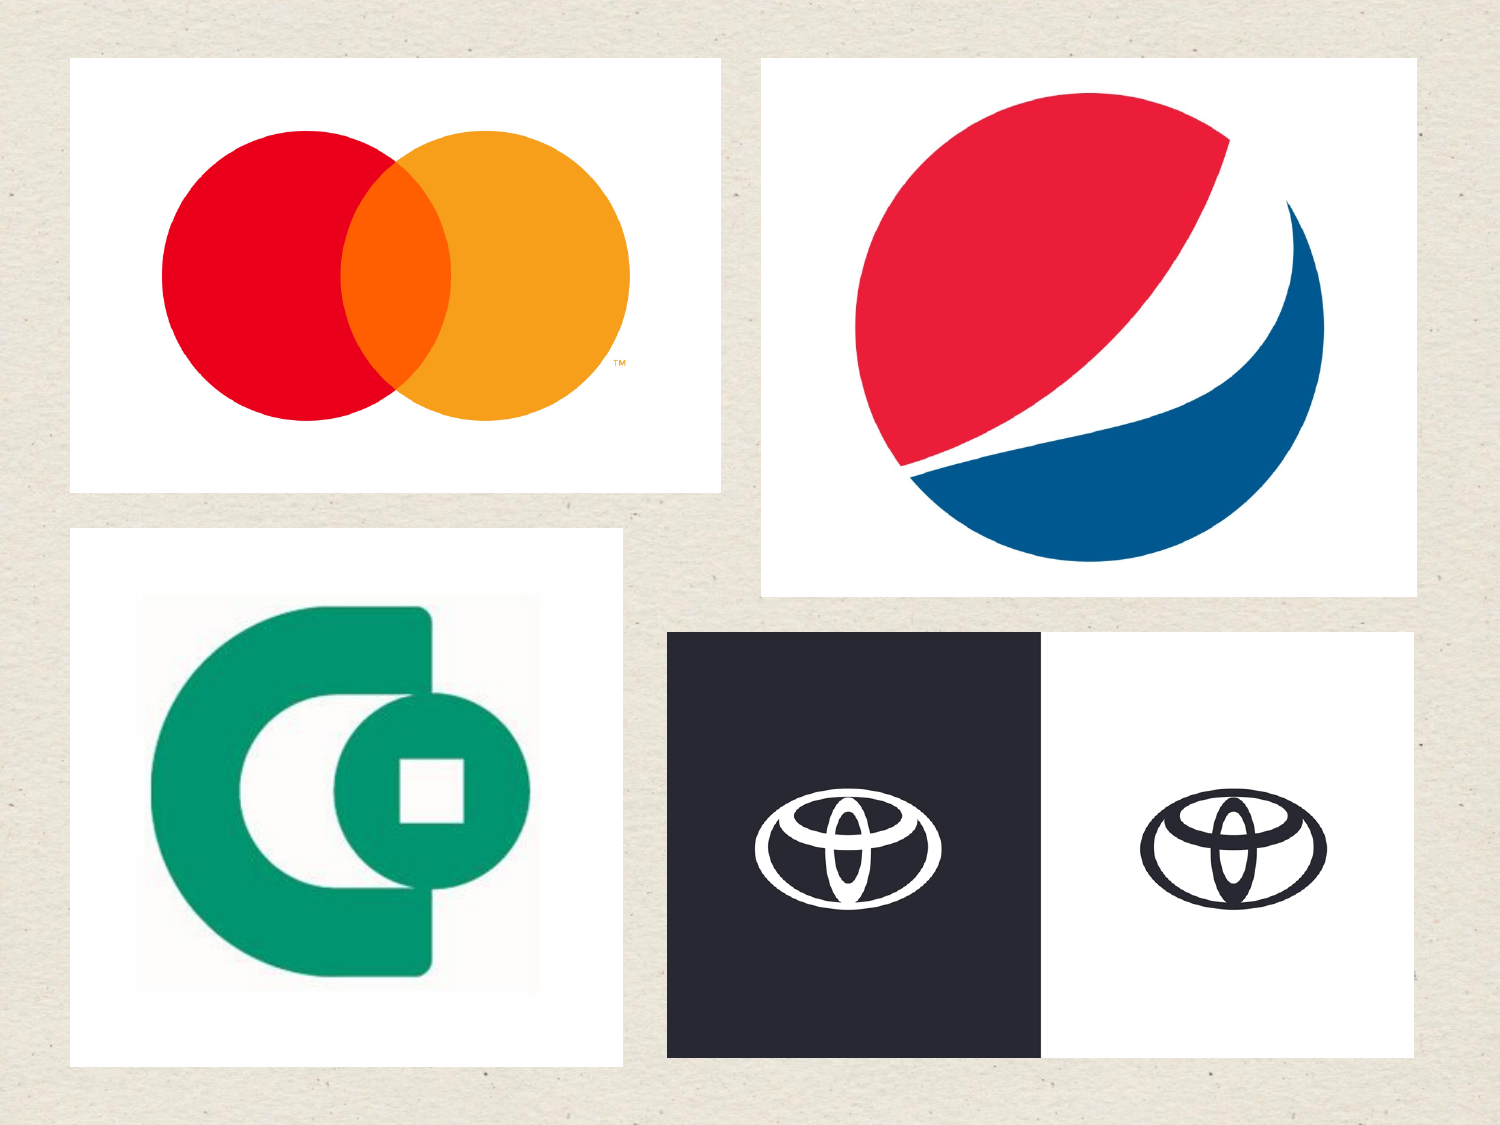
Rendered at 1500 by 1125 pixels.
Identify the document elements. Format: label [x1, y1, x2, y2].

list [70, 58, 722, 493]
picture [0, 0, 1500, 1125]
